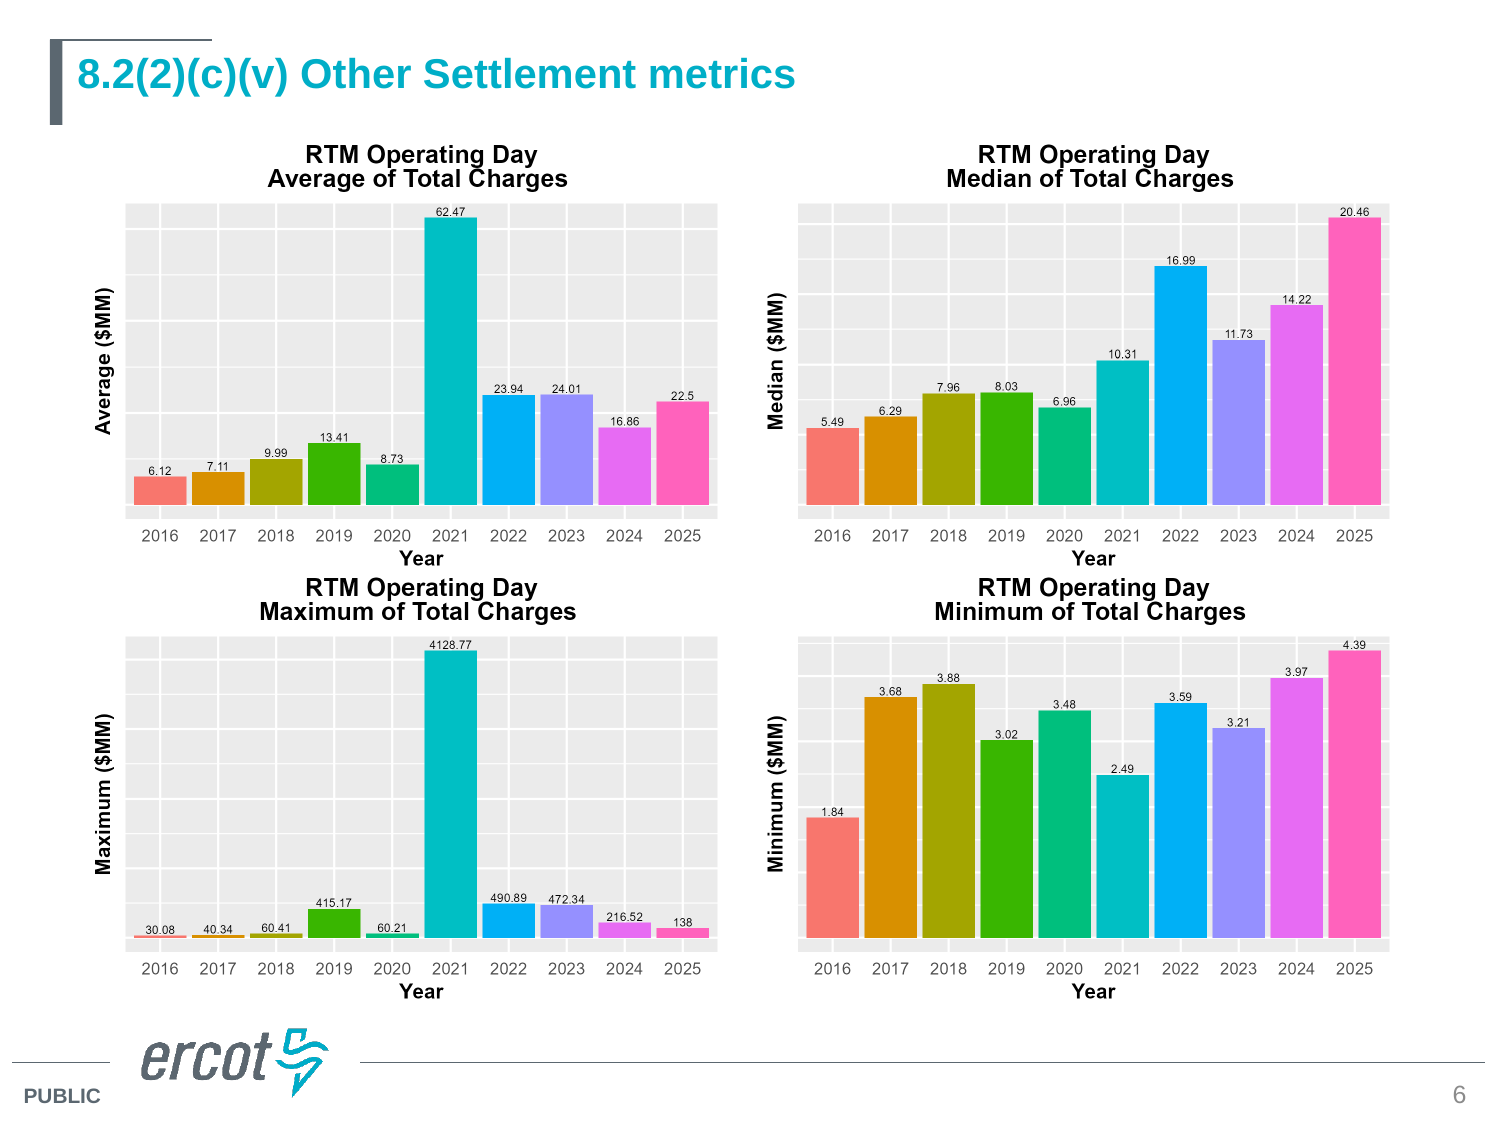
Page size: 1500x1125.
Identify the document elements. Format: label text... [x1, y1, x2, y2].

slide_number 6 [1437, 1076, 1475, 1112]
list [755, 133, 1402, 566]
title 8.2(2)(c)(v) Other Settlement metrics [62, 39, 1450, 228]
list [83, 566, 730, 1015]
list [755, 566, 1402, 1015]
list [83, 133, 730, 566]
picture [137, 1024, 332, 1100]
